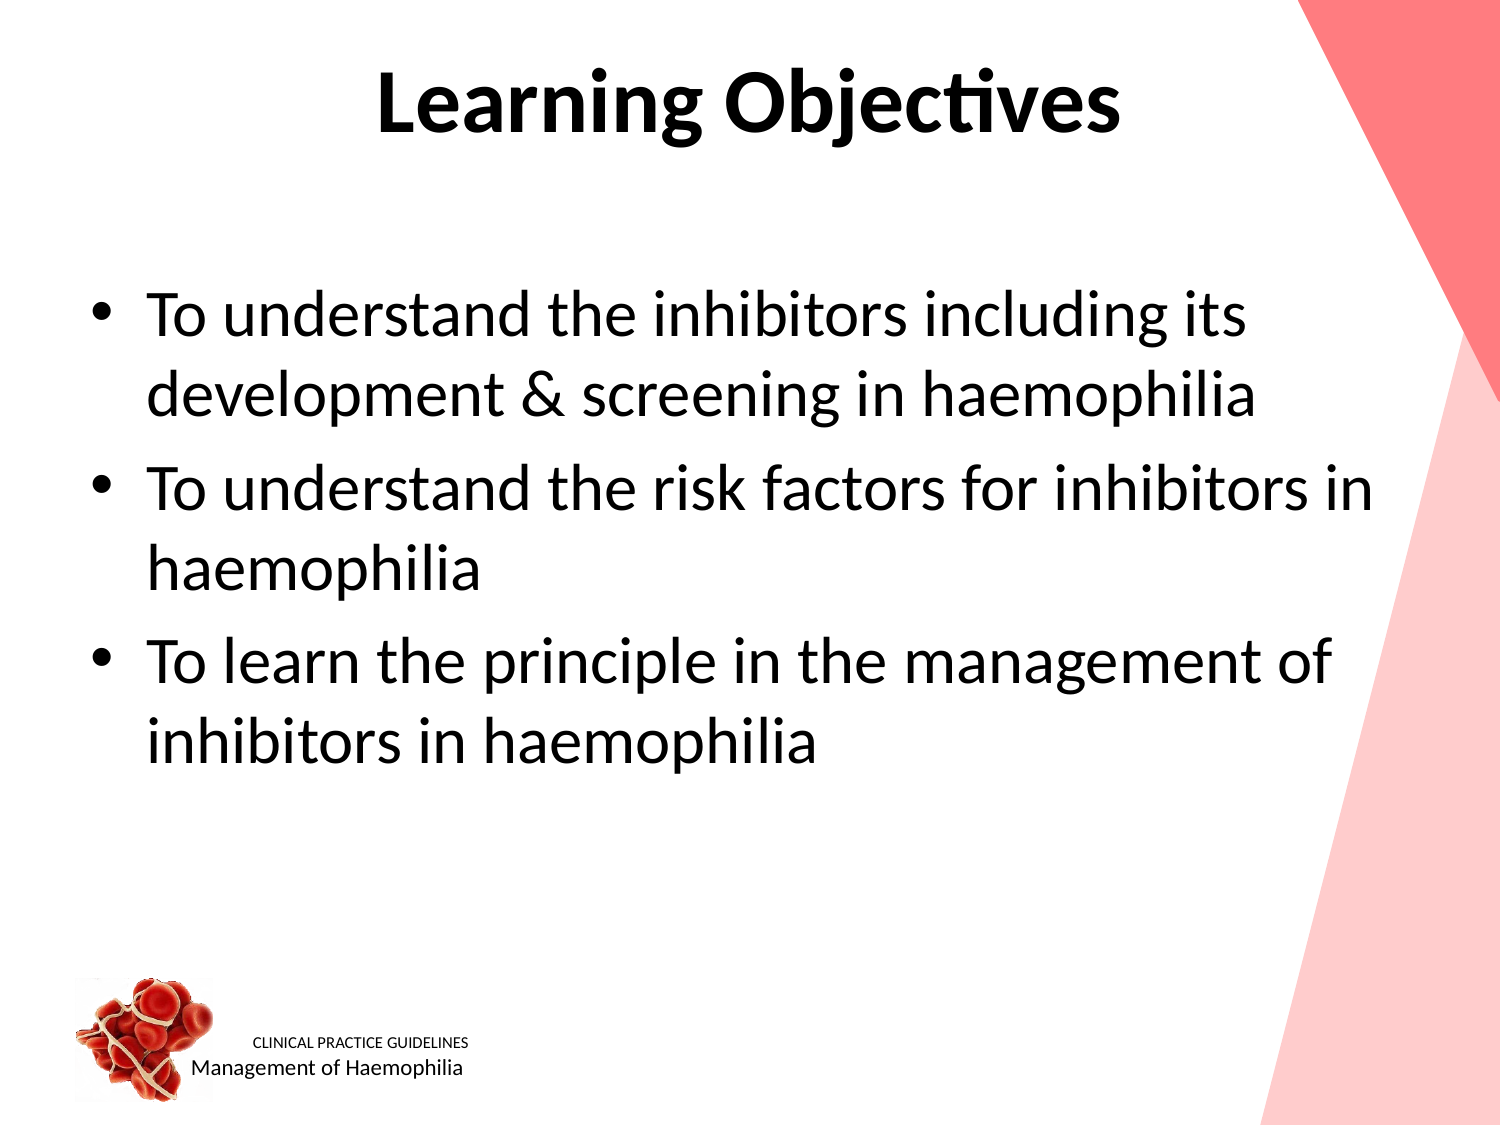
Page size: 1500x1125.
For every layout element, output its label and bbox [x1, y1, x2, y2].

text_box [74, 0, 1500, 1125]
